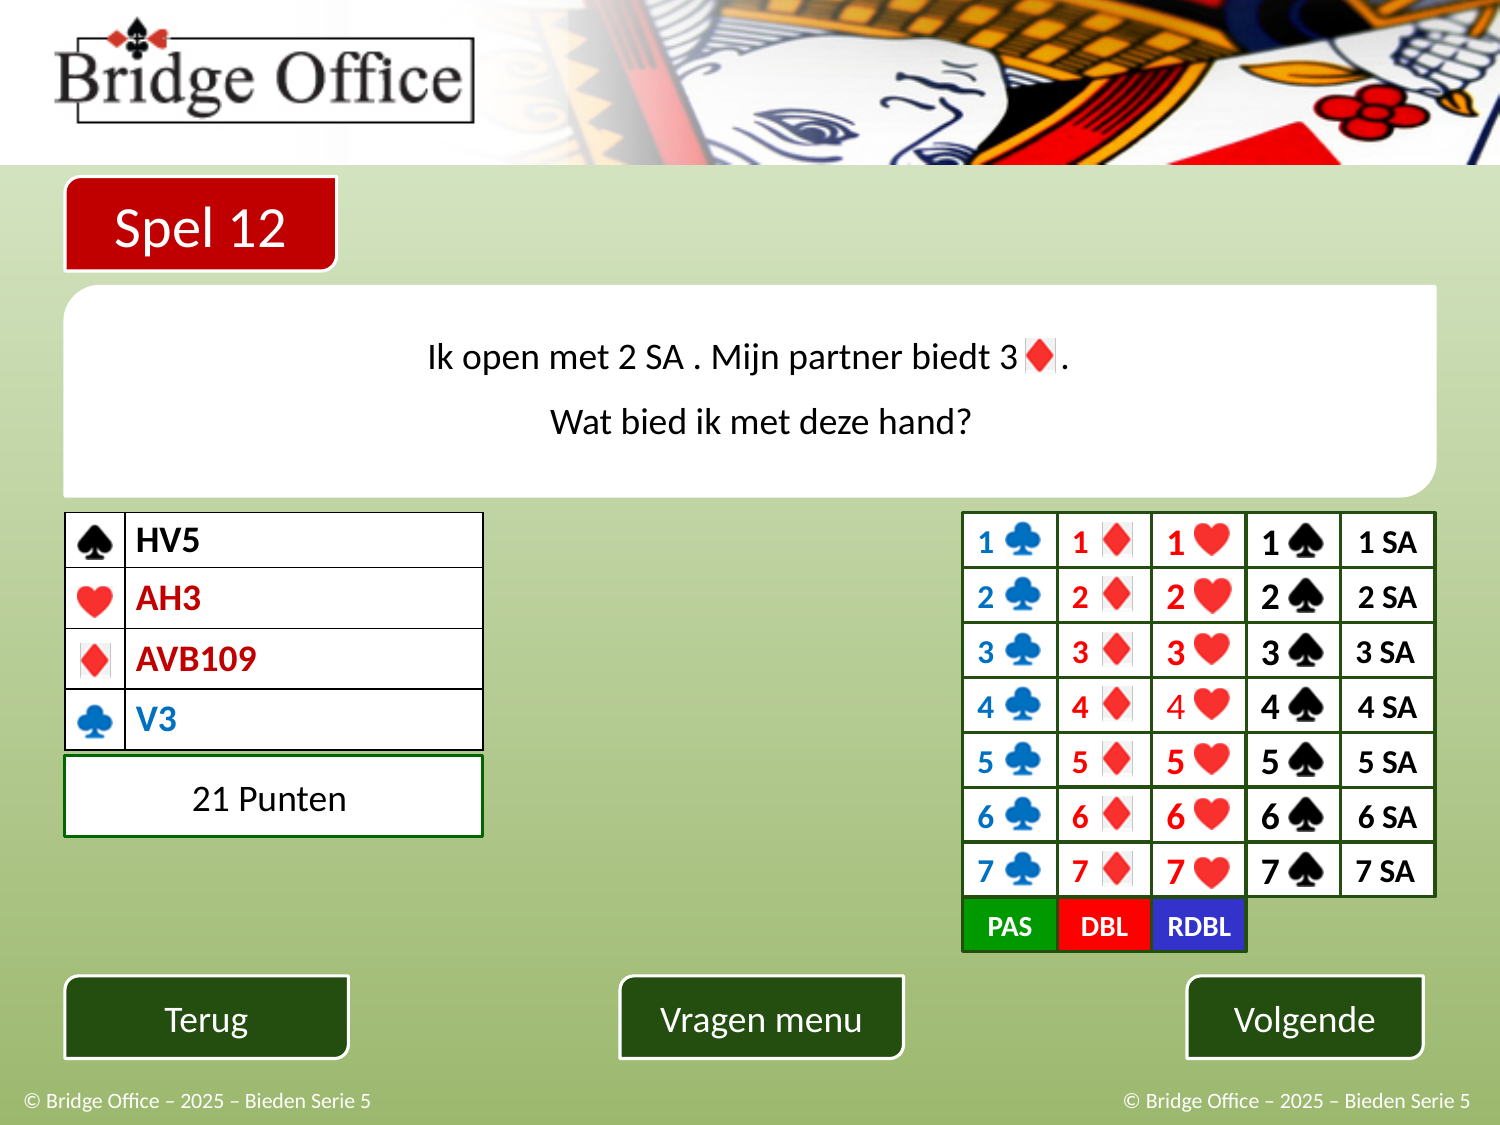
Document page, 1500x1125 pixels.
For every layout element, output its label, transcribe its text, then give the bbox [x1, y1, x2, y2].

text_box [63, 284, 1437, 498]
picture [1004, 631, 1041, 668]
text_box 7 [1150, 841, 1245, 898]
text_box PAS [961, 896, 1059, 953]
picture [1004, 576, 1041, 613]
table_header [66, 513, 124, 567]
text_box RDBL [1153, 898, 1248, 953]
text_box Ik open met 2 SA . Mijn partner biedt 3 . [394, 324, 1104, 385]
picture [1099, 741, 1135, 778]
text_box 4 [1245, 676, 1339, 734]
picture [1193, 578, 1232, 614]
picture [1099, 796, 1135, 833]
text_box Vragen menu [618, 974, 906, 1061]
picture [1288, 521, 1325, 558]
text_box 6 SA [1339, 786, 1437, 844]
text_box 4 [1059, 676, 1150, 734]
picture [1193, 798, 1230, 830]
text_box 2 SA [1339, 569, 1437, 621]
picture [1194, 633, 1230, 666]
table_cell [66, 568, 124, 628]
text_box 4 [1150, 676, 1245, 734]
text_box 5 SA [1339, 734, 1437, 786]
text_box 3 [1150, 621, 1245, 676]
text_box 2 [961, 569, 1056, 621]
picture [1288, 796, 1324, 832]
text_box Spel 12 [63, 179, 339, 273]
text_box 7 SA [1339, 844, 1437, 898]
table_cell [66, 690, 124, 749]
picture [1193, 857, 1230, 890]
table_cell AVB109 [126, 629, 482, 688]
table_cell AH3 [126, 568, 482, 628]
picture [77, 643, 114, 679]
text_box 3 [961, 621, 1056, 676]
text_box DBL [1059, 898, 1153, 953]
text_box © Bridge Office – 2025 – Bieden Serie 5 [1107, 1079, 1500, 1121]
text_box 6 [961, 786, 1056, 841]
text_box 1 SA [1342, 511, 1437, 569]
text_box 5 [961, 734, 1059, 786]
text_box 7 [1056, 841, 1150, 898]
text_box 4 [961, 676, 1059, 734]
table_cell [66, 629, 124, 688]
picture [1004, 686, 1041, 723]
text_box Volgende [1185, 974, 1425, 1061]
text_box 1 [961, 511, 1059, 569]
text_box 2 [1153, 569, 1245, 621]
picture [1193, 688, 1230, 721]
picture [1004, 851, 1041, 887]
text_box 6 [1056, 786, 1150, 841]
picture [1099, 522, 1135, 558]
picture [1099, 631, 1135, 668]
text_box 1 [1059, 511, 1153, 569]
picture [1288, 631, 1324, 668]
picture [77, 524, 114, 561]
picture [1004, 521, 1041, 558]
picture [1004, 796, 1041, 833]
picture [1288, 686, 1324, 723]
text_box 5 [1059, 734, 1153, 786]
picture [1288, 741, 1324, 778]
picture [1288, 576, 1324, 613]
text_box 7 [961, 841, 1056, 896]
table_cell V3 [126, 690, 482, 749]
picture [0, 0, 1500, 166]
text_box 3 [1056, 621, 1150, 676]
text_box 6 [1150, 786, 1245, 841]
picture [1099, 576, 1135, 613]
text_box 7 [1245, 841, 1339, 898]
picture [1099, 851, 1135, 887]
text_box Terug [63, 974, 350, 1061]
text_box © Bridge Office – 2025 – Bieden Serie 5 [8, 1079, 393, 1121]
text_box 4 SA [1339, 676, 1437, 734]
picture [1004, 741, 1041, 778]
picture [77, 585, 114, 618]
table_header HV5 [126, 513, 482, 567]
text_box 3 SA [1339, 621, 1437, 676]
text_box 5 [1248, 734, 1339, 786]
text_box 21 Punten [63, 754, 484, 838]
picture [1022, 338, 1059, 374]
picture [1099, 686, 1135, 723]
picture [77, 703, 114, 740]
text_box 1 [1245, 511, 1342, 569]
text_box 6 [1245, 786, 1339, 841]
text_box 1 [1153, 511, 1245, 569]
text_box 3 [1245, 621, 1339, 676]
picture [1193, 523, 1230, 556]
text_box 2 [1056, 569, 1153, 621]
text_box 5 [1153, 734, 1248, 786]
picture [1193, 743, 1230, 776]
text_box Wat bied ik met deze hand? [528, 389, 995, 450]
picture [1288, 851, 1324, 887]
text_box 2 [1245, 569, 1339, 621]
